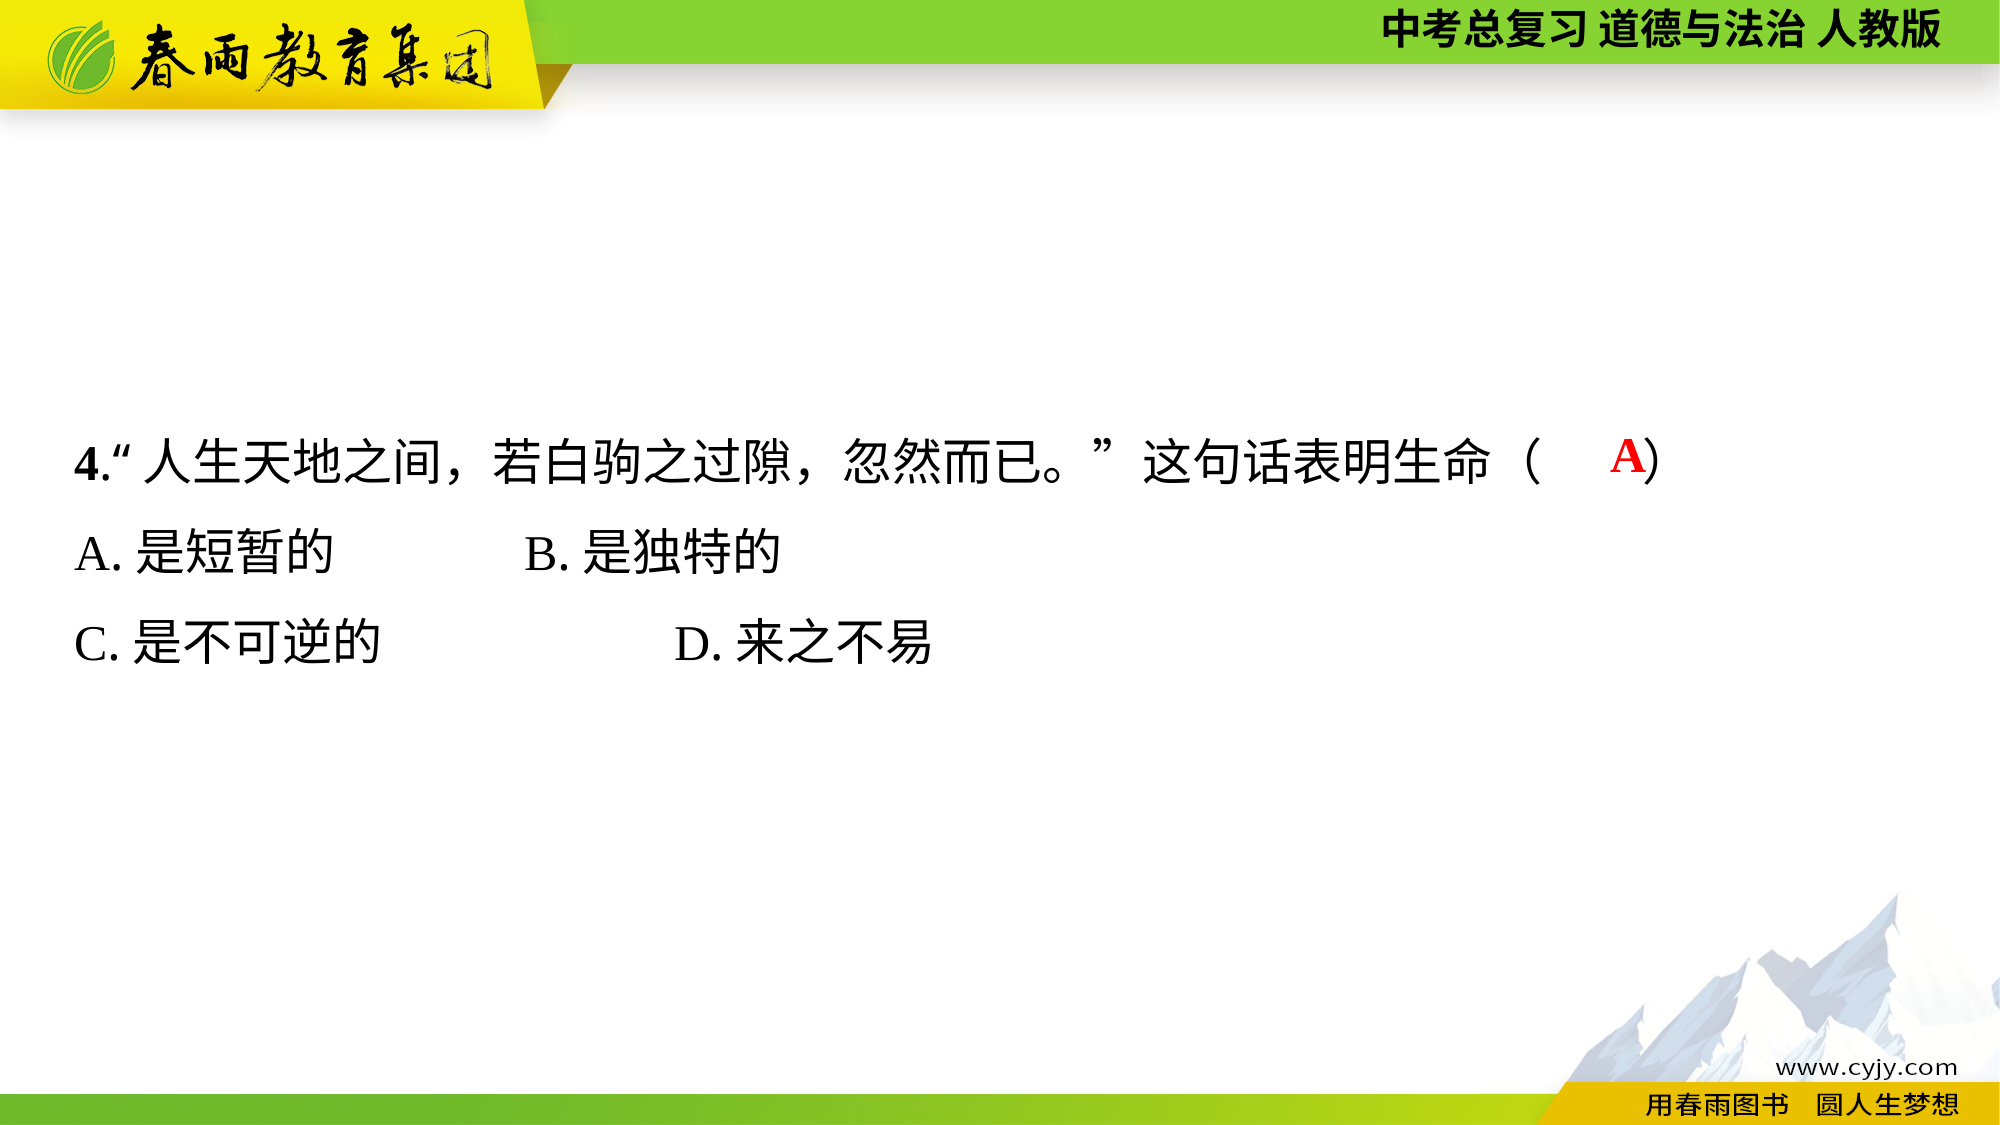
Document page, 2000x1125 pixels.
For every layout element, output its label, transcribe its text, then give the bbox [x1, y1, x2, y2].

list 4.“人生天地之间，若白驹之过隙，忽然而已。”这句话表明生命（ ） A.是短暂的 B.是独特的 C.是不可逆的 D.来之不易 [59, 392, 1944, 681]
text_box A [1595, 415, 1661, 490]
picture [0, 0, 2000, 1125]
